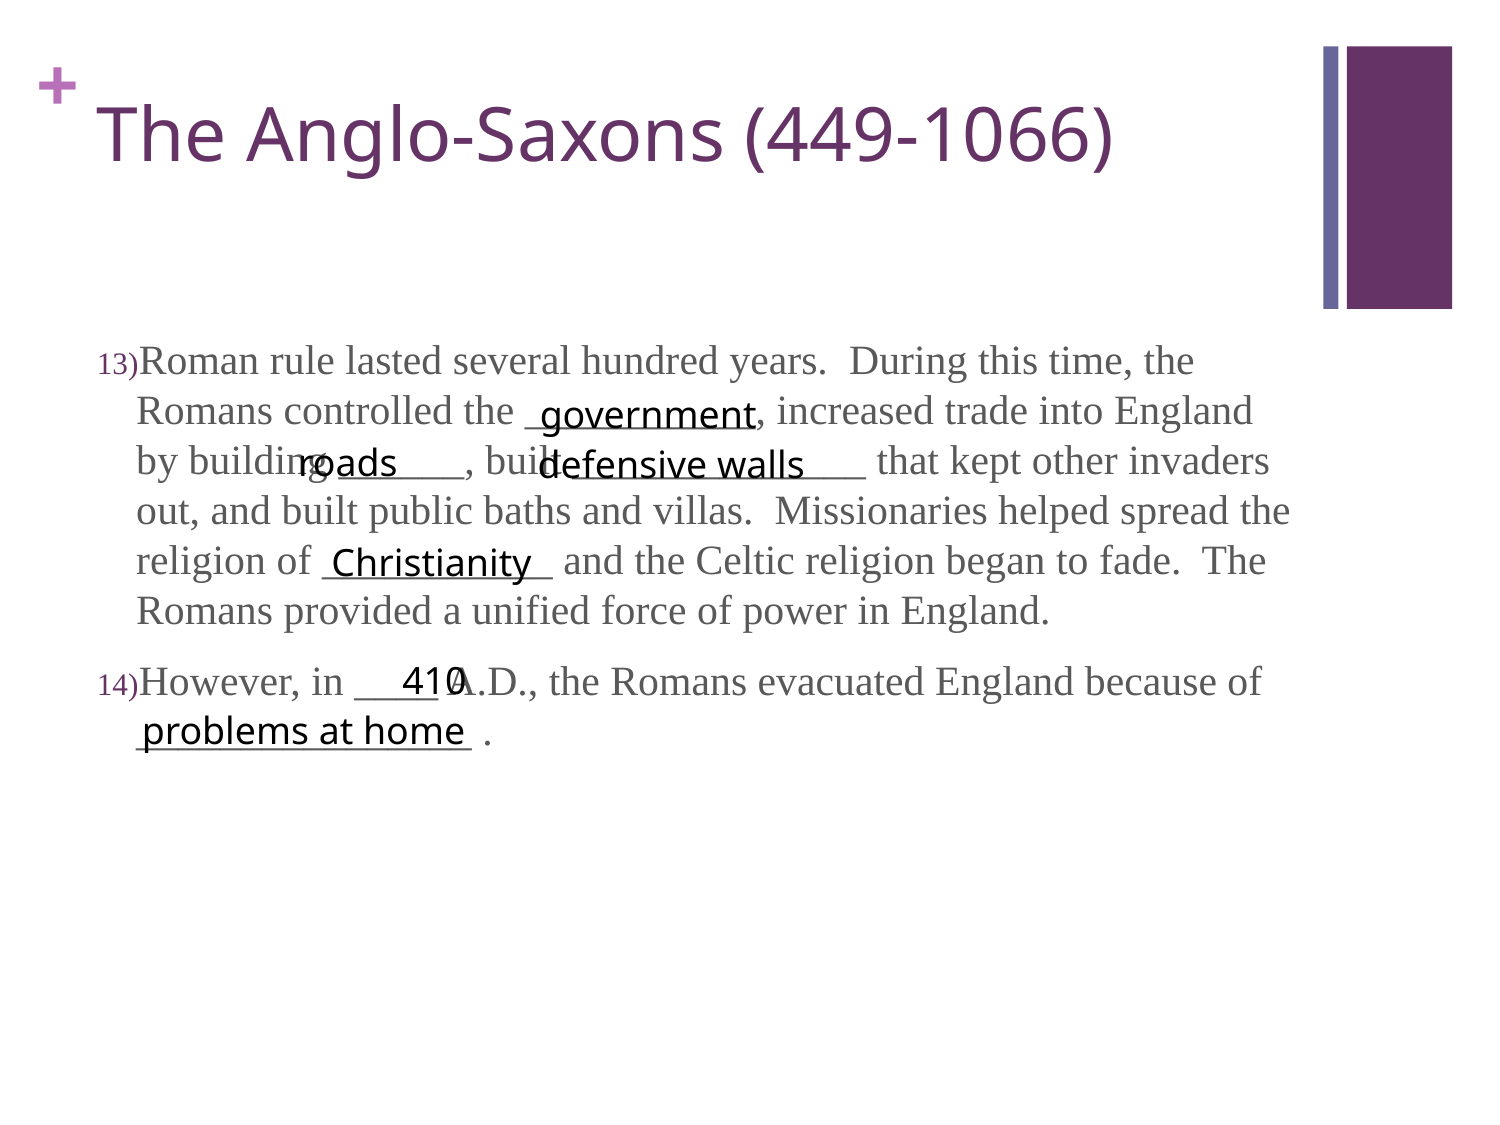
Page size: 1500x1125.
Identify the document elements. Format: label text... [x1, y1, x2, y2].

text_box defensive walls [522, 433, 940, 494]
text_box government [524, 383, 871, 433]
text_box problems at home [127, 700, 650, 760]
text_box Christianity [316, 531, 663, 591]
text_box roads [283, 431, 565, 492]
text_box 410 [387, 649, 523, 700]
title The Anglo-Saxons (449-1066) [81, 79, 1322, 263]
list Roman rule lasted several hundred years. During this time, the Romans controlled the ___________, increased trade into England by building ______, built ______________ that kept other invaders out, and built public baths and villas. Missionaries helped spread the religion of ___________ and the Celtic religion began to fade. The Romans provided a unified force of power in England. However, in ____ A.D., the Romans evacuated England because of ________________ . [81, 324, 1322, 1005]
